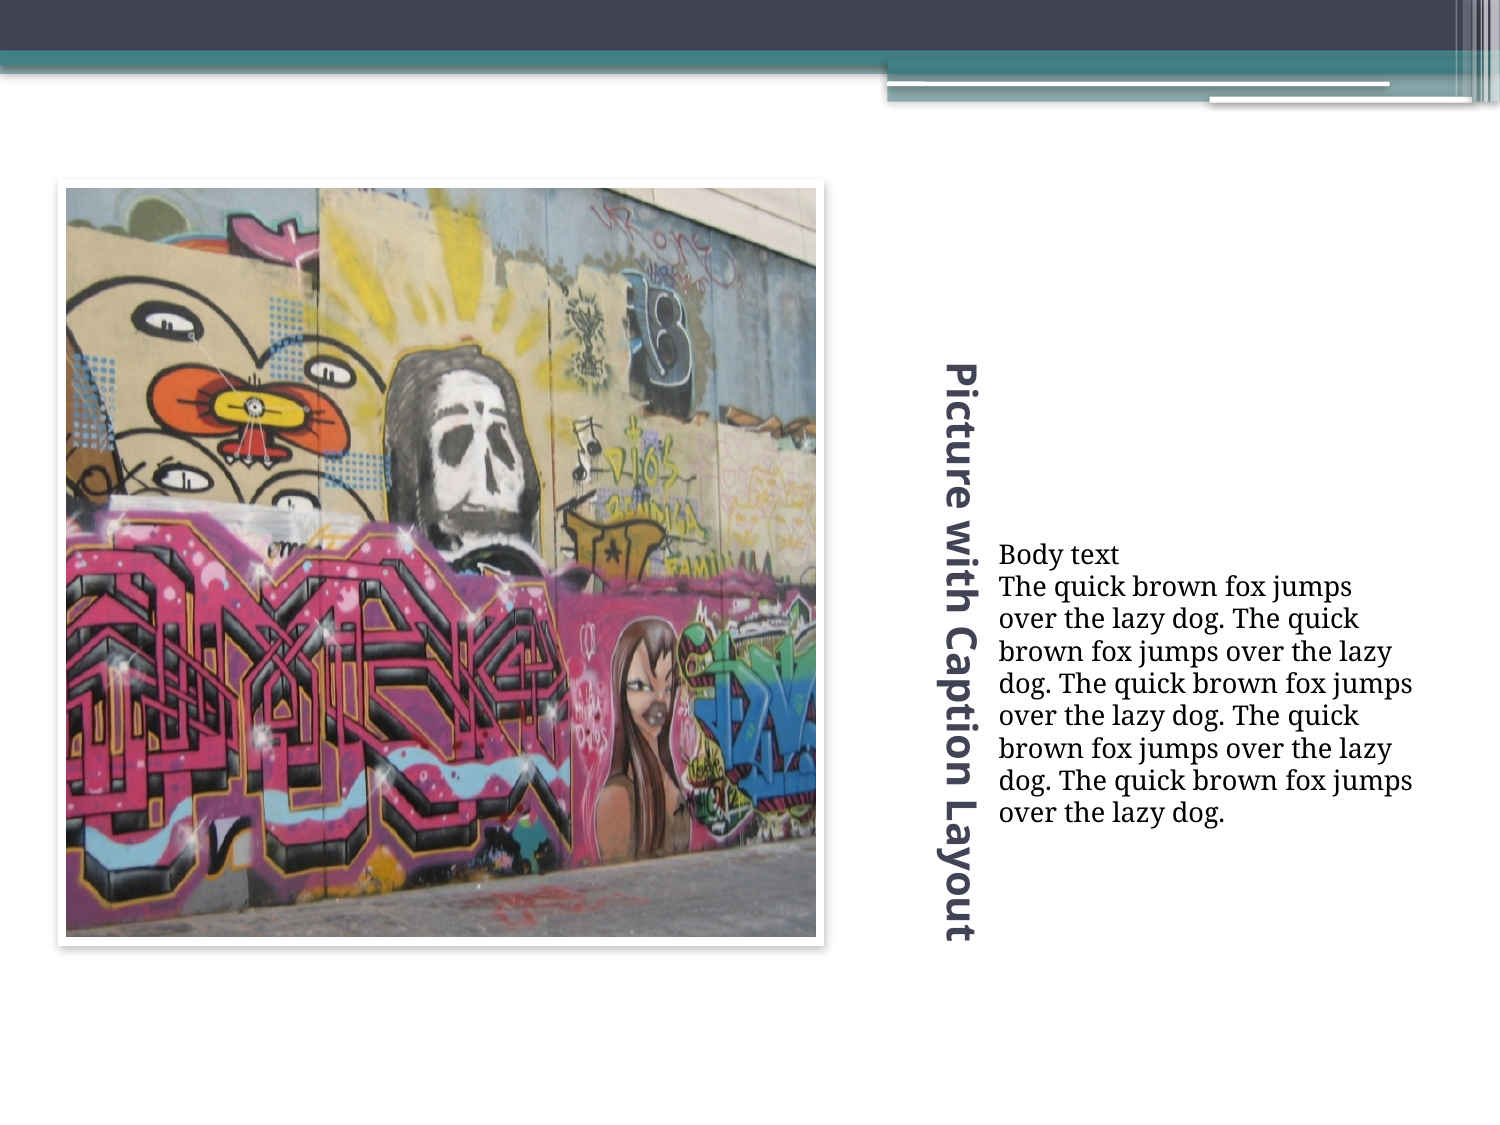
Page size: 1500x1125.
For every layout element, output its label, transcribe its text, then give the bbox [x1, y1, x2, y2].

list Body text The quick brown fox jumps over the lazy dog. The quick brown fox jumps over the lazy dog. The quick brown fox jumps over the lazy dog. The quick brown fox jumps over the lazy dog. The quick brown fox jumps over the lazy dog. [998, 537, 1424, 950]
title Picture with Caption Layout [892, 181, 989, 950]
picture [65, 187, 817, 938]
